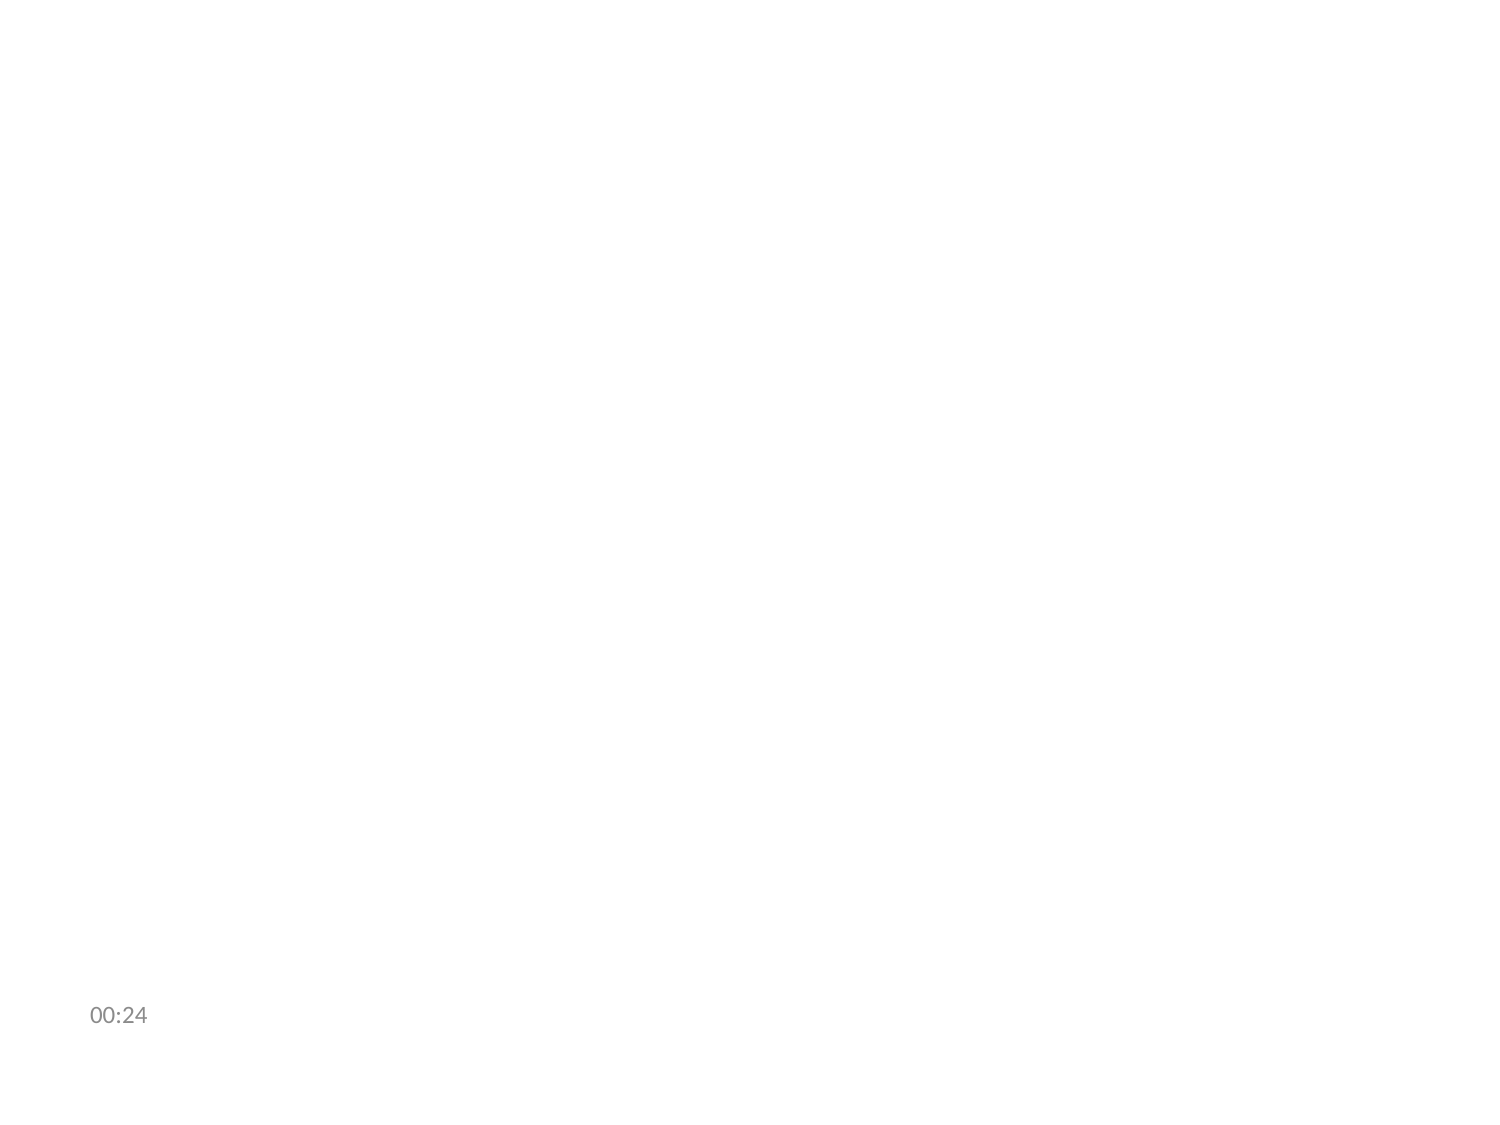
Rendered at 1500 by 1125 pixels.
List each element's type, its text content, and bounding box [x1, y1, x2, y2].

text_box 15:35 [75, 983, 425, 1044]
